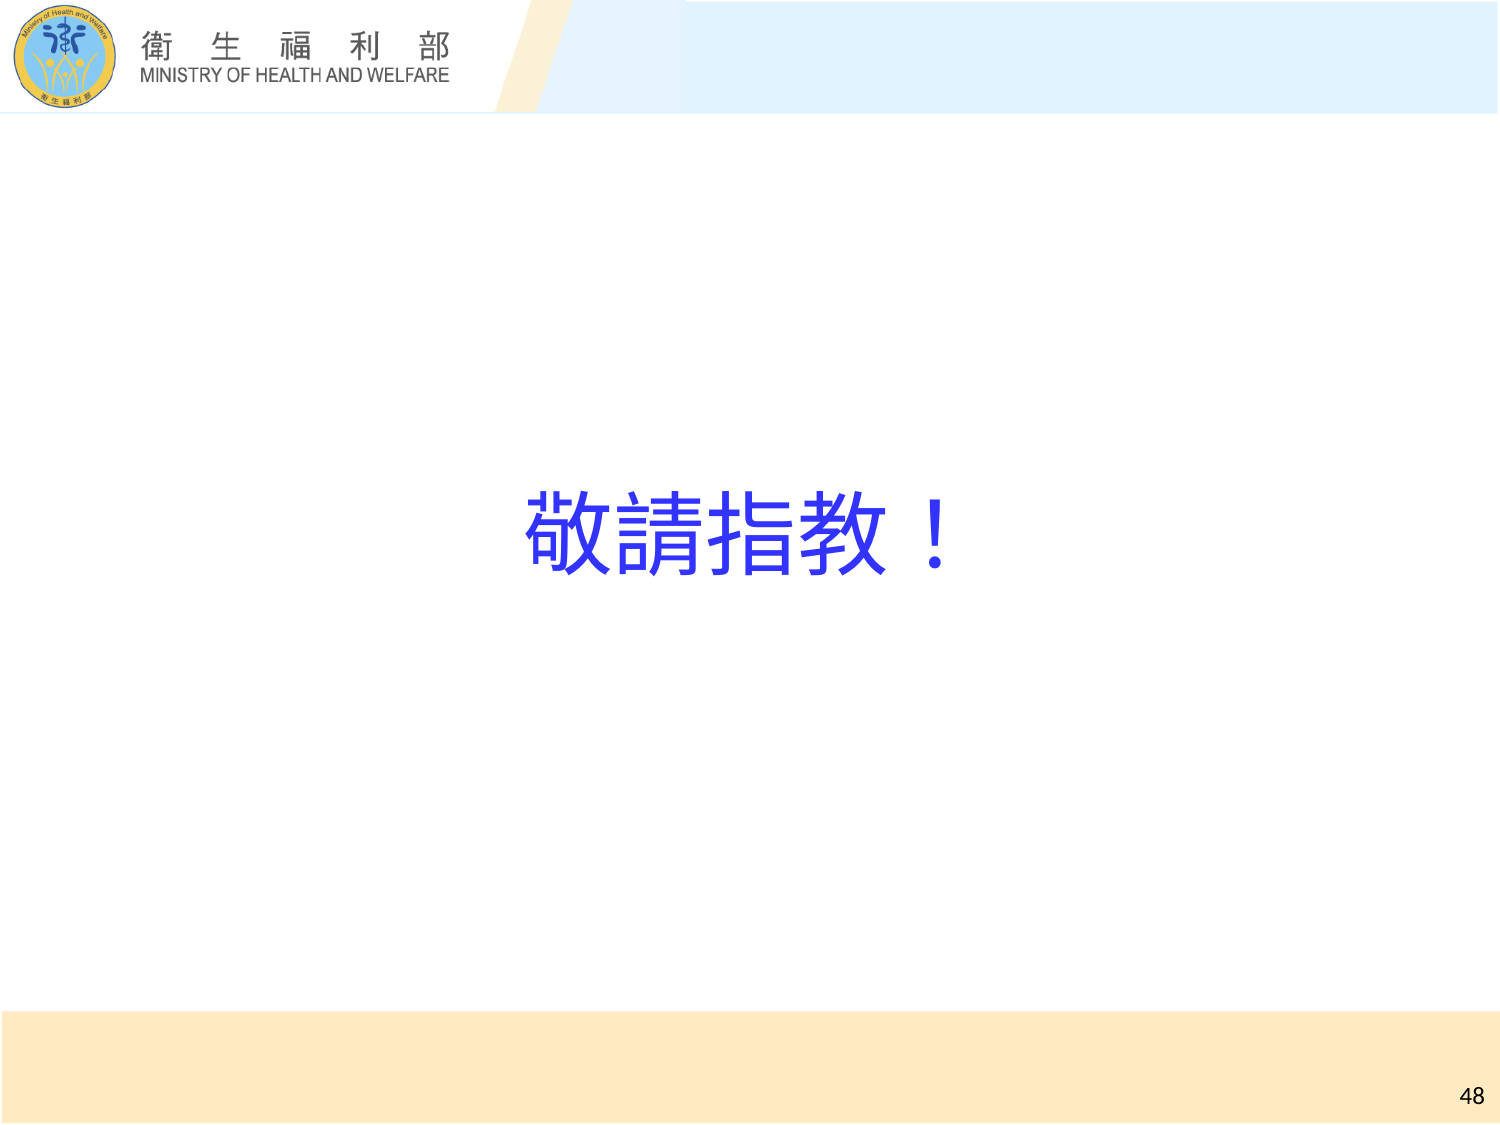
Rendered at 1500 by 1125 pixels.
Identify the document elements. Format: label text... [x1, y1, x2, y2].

picture [0, 0, 686, 112]
slide_number 48 [1374, 1065, 1500, 1125]
title 敬請指教！ [76, 444, 1427, 620]
